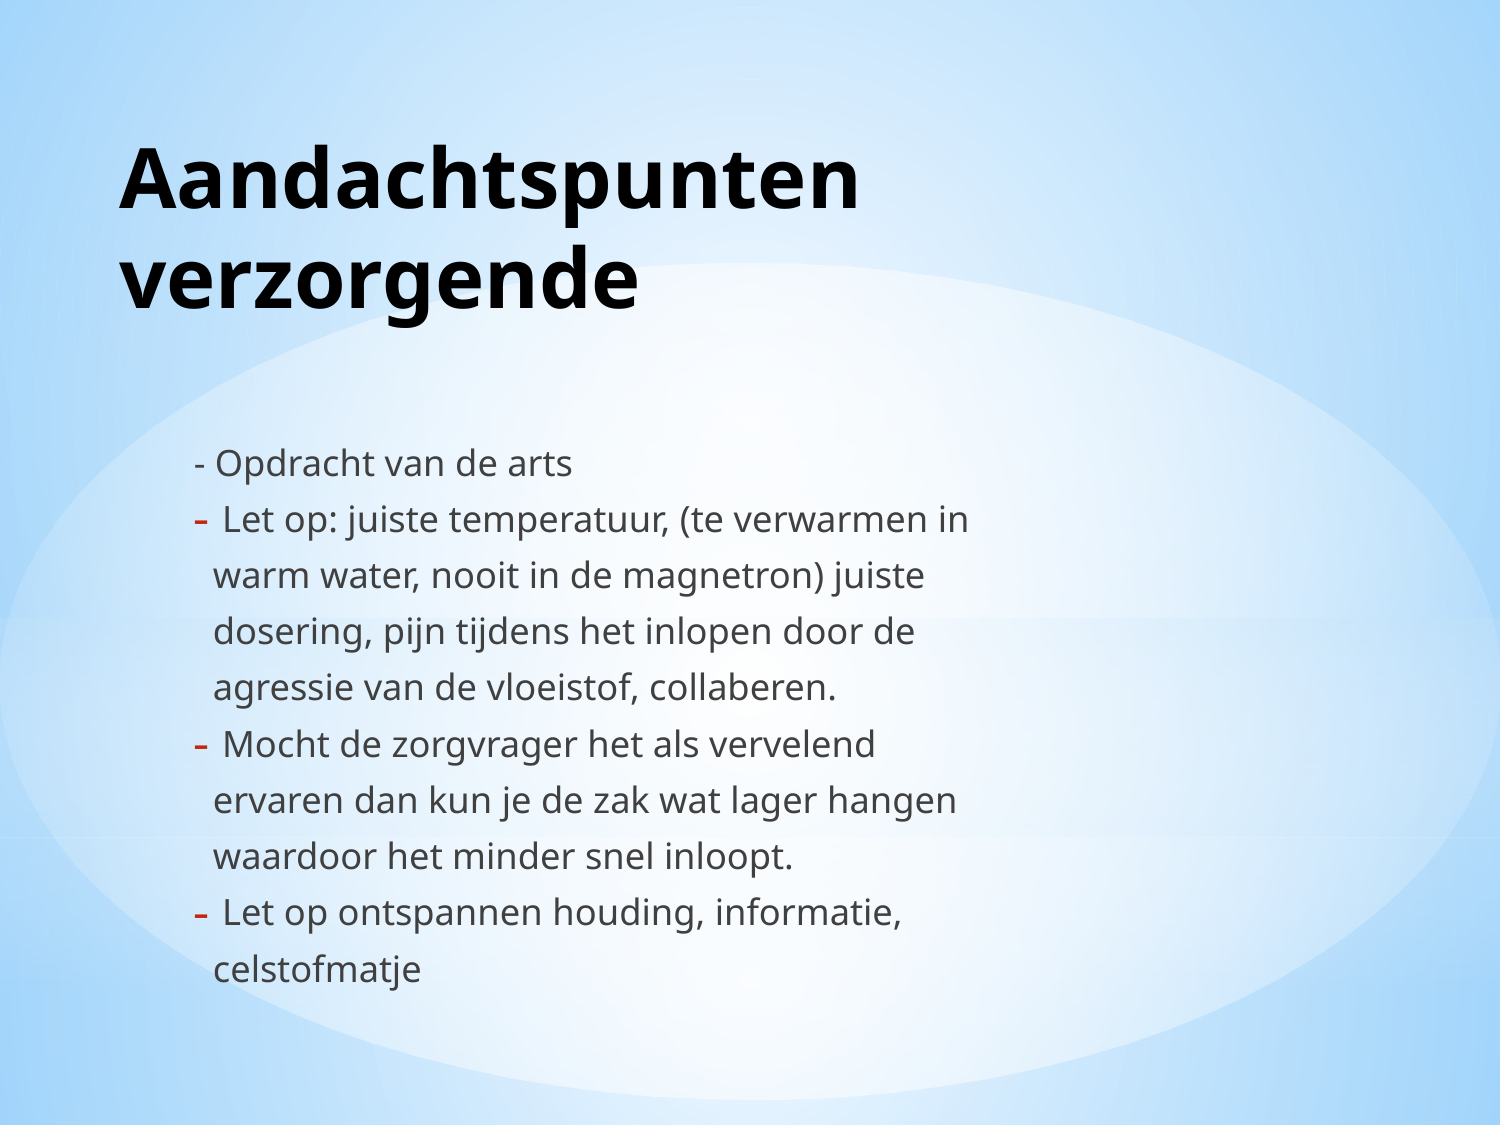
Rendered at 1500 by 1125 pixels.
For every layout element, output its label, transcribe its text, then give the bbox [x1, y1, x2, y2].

list - Opdracht van de arts Let op: juiste temperatuur, (te verwarmen in warm water, nooit in de magnetron) juiste dosering, pijn tijdens het inlopen door de agressie van de vloeistof, collaberen. Mocht de zorgvrager het als vervelend ervaren dan kun je de zak wat lager hangen waardoor het minder snel inloopt. Let op ontspannen houding, informatie, celstofmatje [171, 432, 1222, 1003]
title Aandachtspunten verzorgende [104, 117, 1173, 306]
